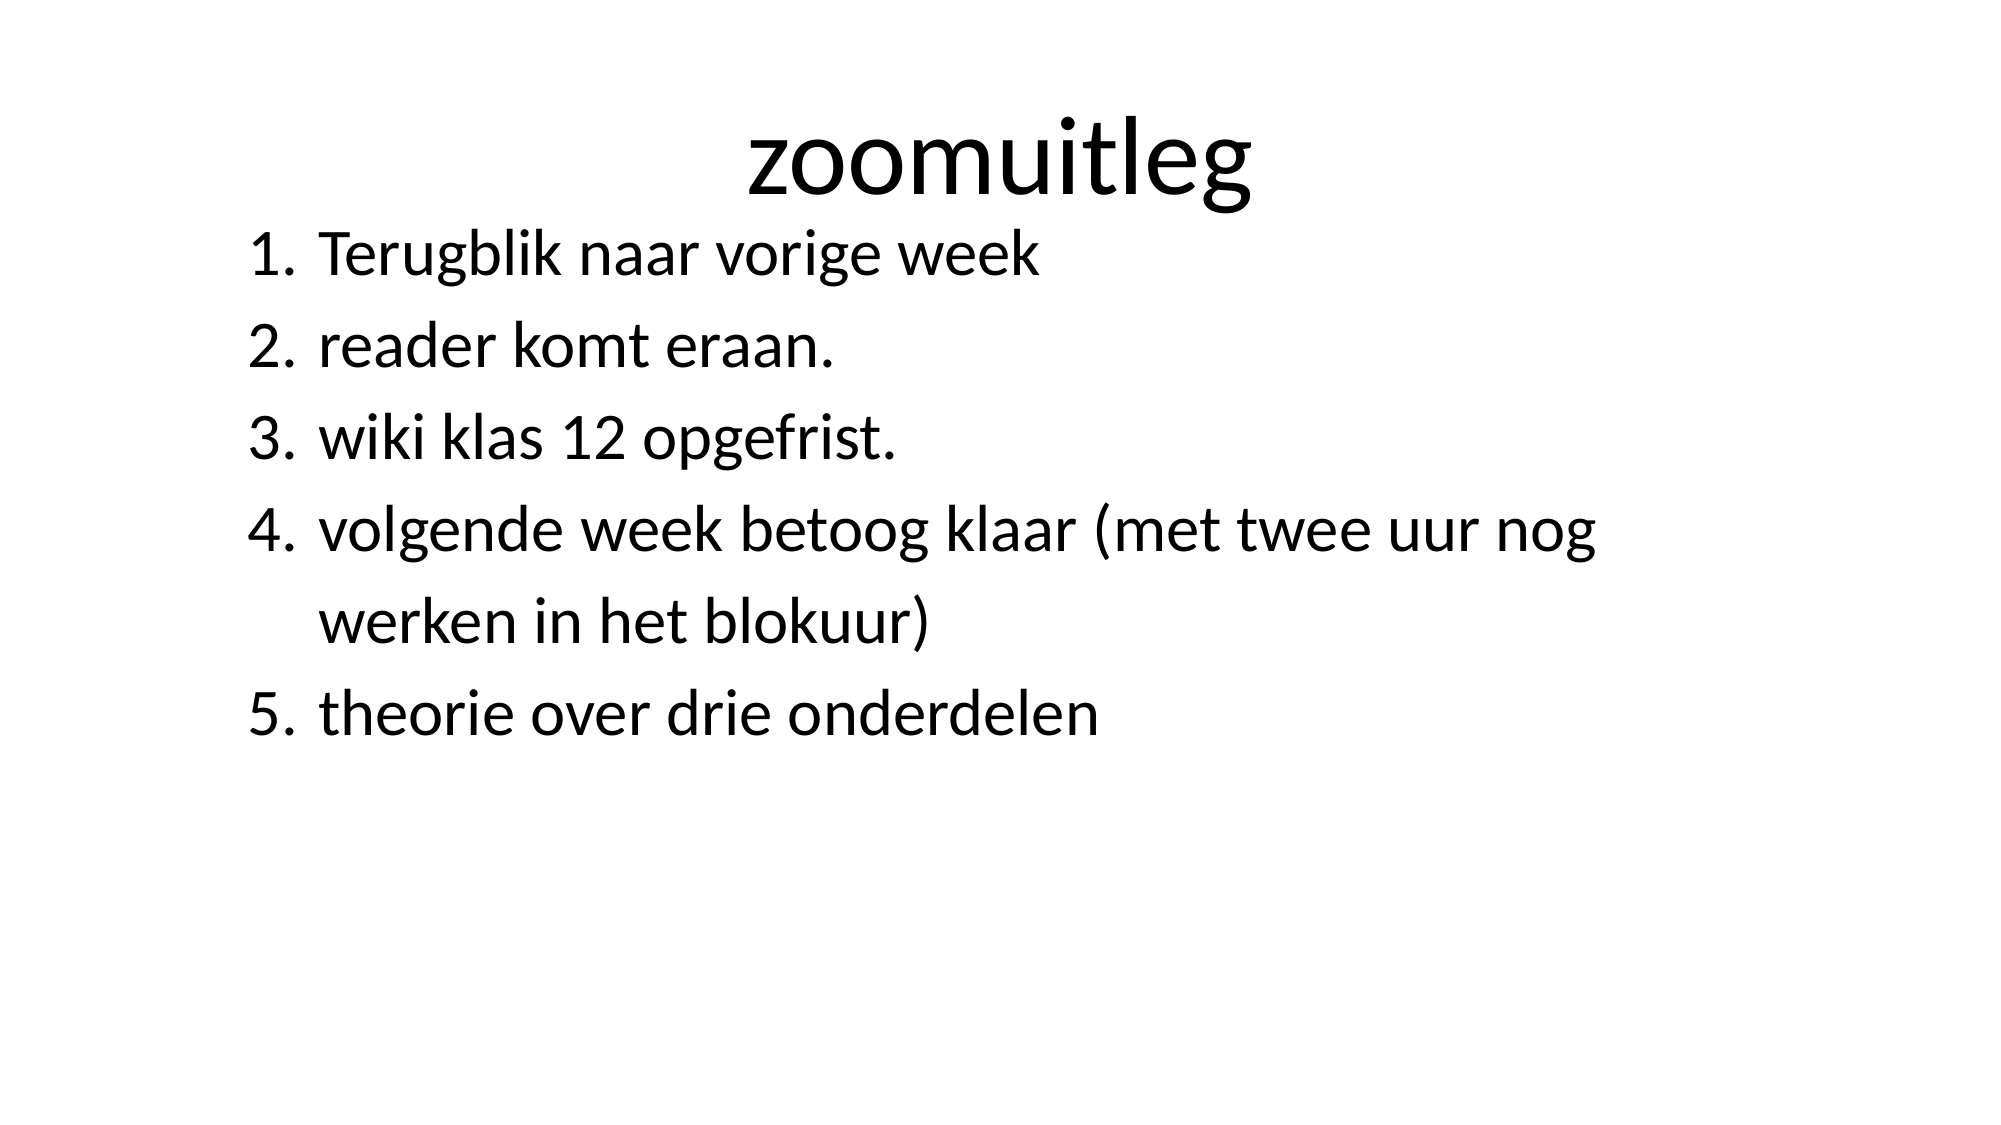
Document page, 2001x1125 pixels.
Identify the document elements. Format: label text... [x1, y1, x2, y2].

title zoomuitleg [240, 80, 1760, 189]
subtitle Terugblik naar vorige week reader komt eraan. wiki klas 12 opgefrist. volgende week betoog klaar (met twee uur nog werken in het blokuur) theorie over drie onderdelen [228, 189, 1760, 688]
